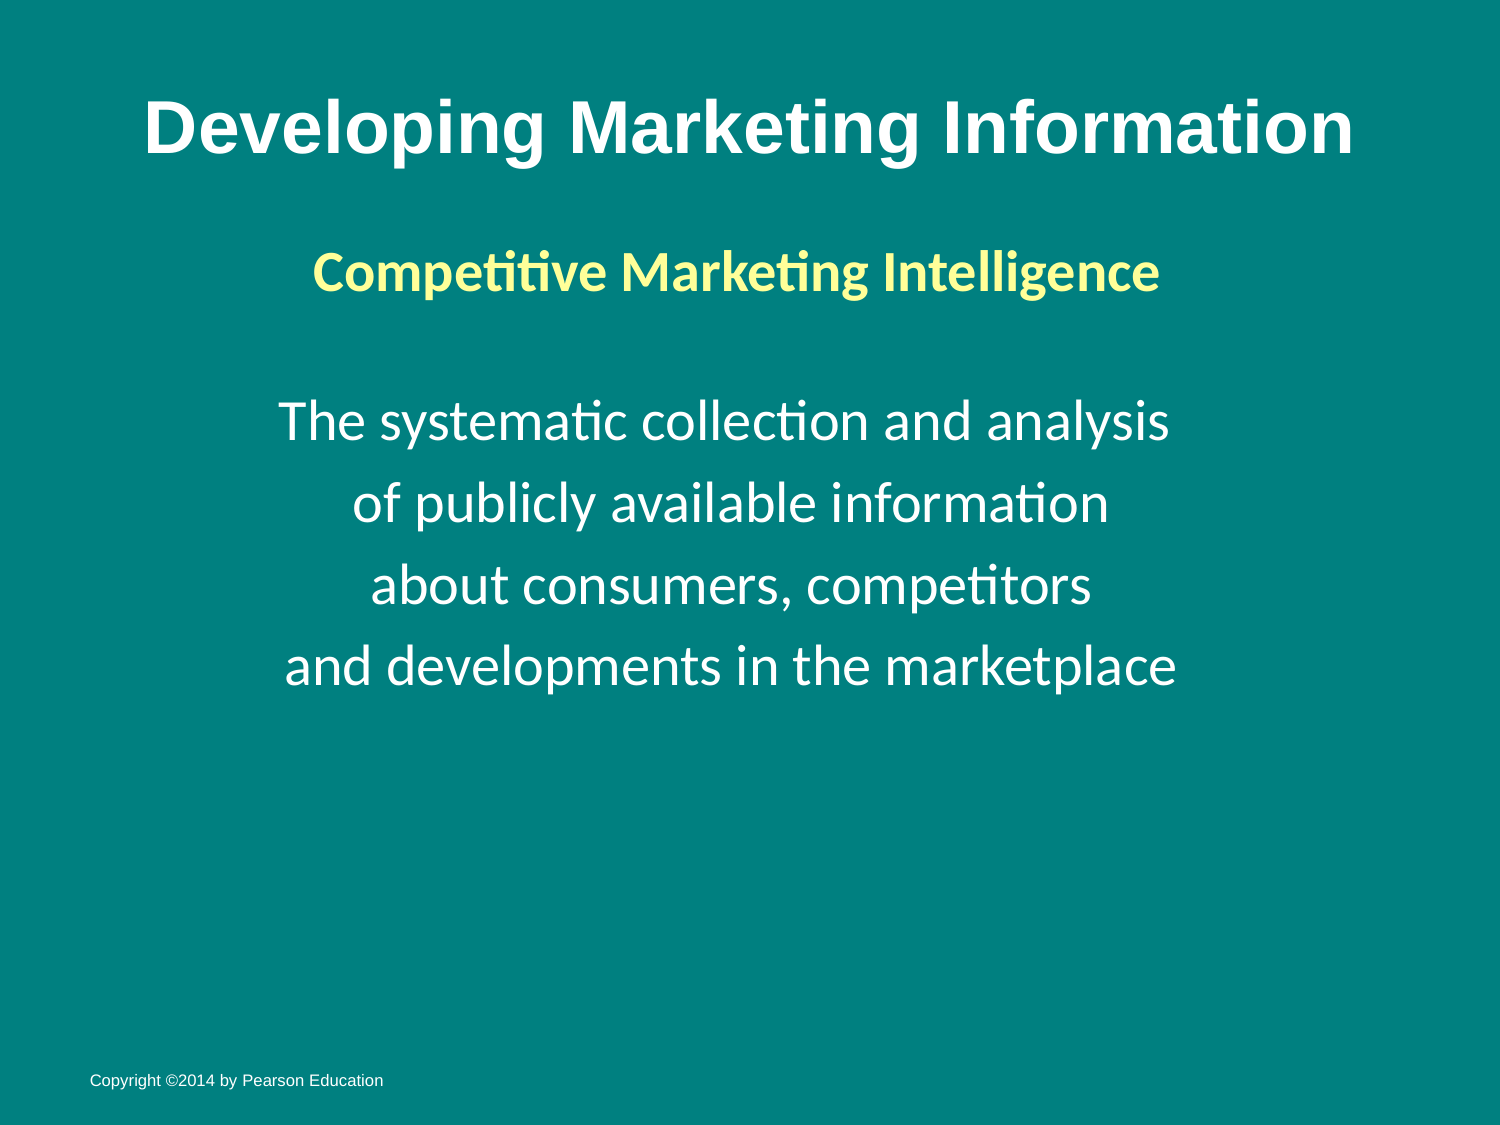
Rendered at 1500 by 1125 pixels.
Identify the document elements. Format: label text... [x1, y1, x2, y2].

list Competitive Marketing Intelligence [149, 237, 1326, 301]
list The systematic collection and analysis of publicly available information about consumers, competitors and developments in the marketplace [37, 374, 1426, 788]
title Developing Marketing Information [112, 37, 1388, 226]
text_box Copyright ©2014 by Pearson Education [74, 1062, 825, 1098]
